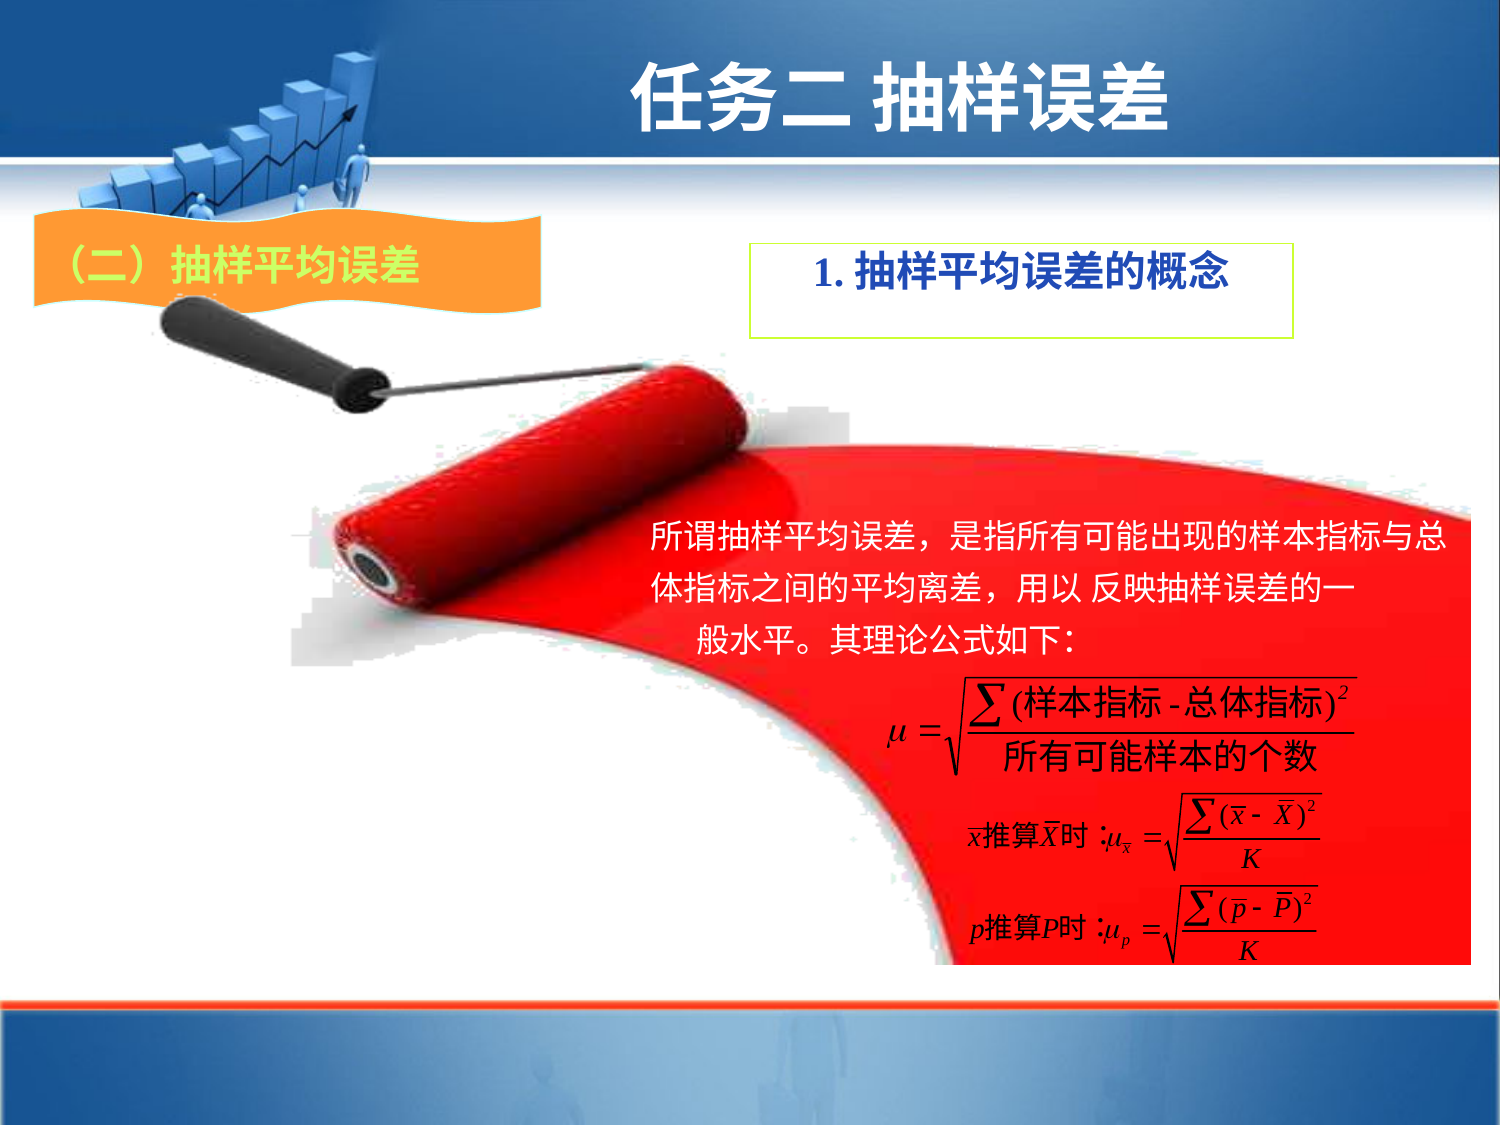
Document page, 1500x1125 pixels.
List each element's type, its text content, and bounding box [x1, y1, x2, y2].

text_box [879, 668, 1365, 783]
text_box 任务二 抽样误差 [336, 42, 1465, 148]
picture [0, 0, 1500, 1125]
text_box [29, 207, 542, 315]
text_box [147, 231, 1471, 965]
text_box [962, 786, 1330, 970]
